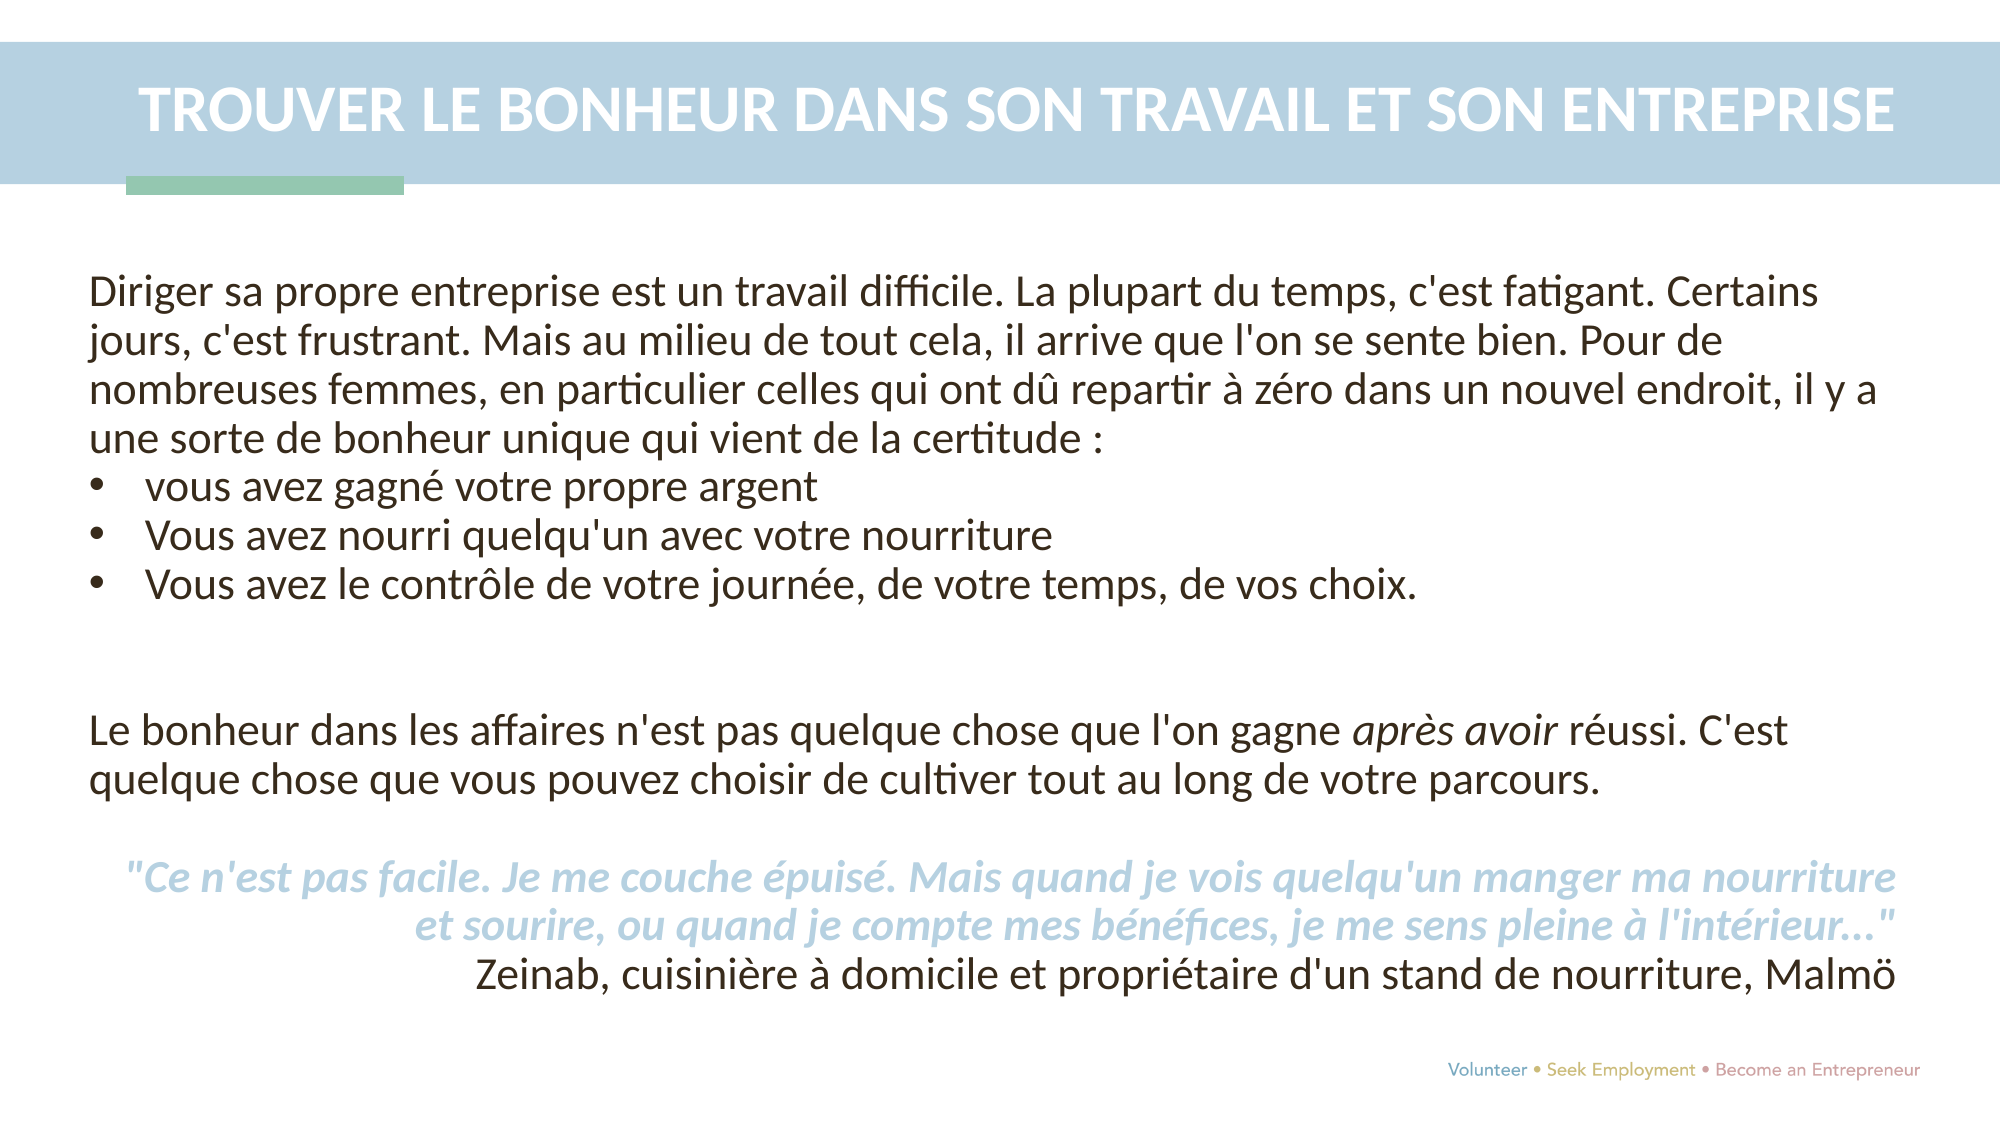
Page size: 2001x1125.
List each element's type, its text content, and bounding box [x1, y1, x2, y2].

text_box Diriger sa propre entreprise est un travail difficile. La plupart du temps, c'est fatigant. Certains jours, c'est frustrant. Mais au milieu de tout cela, il arrive que l'on se sente bien. Pour de nombreuses femmes, en particulier celles qui ont dû repartir à zéro dans un nouvel endroit, il y a une sorte de bonheur unique qui vient de la certitude : vous avez gagné votre propre argent Vous avez nourri quelqu'un avec votre nourriture Vous avez le contrôle de votre journée, de votre temps, de vos choix. Le bonheur dans les affaires n'est pas quelque chose que l'on gagne après avoir réussi. C'est quelque chose que vous pouvez choisir de cultiver tout au long de votre parcours. "Ce n'est pas facile. Je me couche épuisé. Mais quand je vois quelqu'un manger ma nourriture et sourire, ou quand je compte mes bénéfices, je me sens pleine à l'intérieur..." Zeinab, cuisinière à domicile et propriétaire d'un stand de nourriture, Malmö [73, 259, 1913, 947]
picture [1418, 1046, 1971, 1103]
list TROUVER LE BONHEUR DANS SON TRAVAIL ET SON ENTREPRISE [123, 51, 1913, 170]
